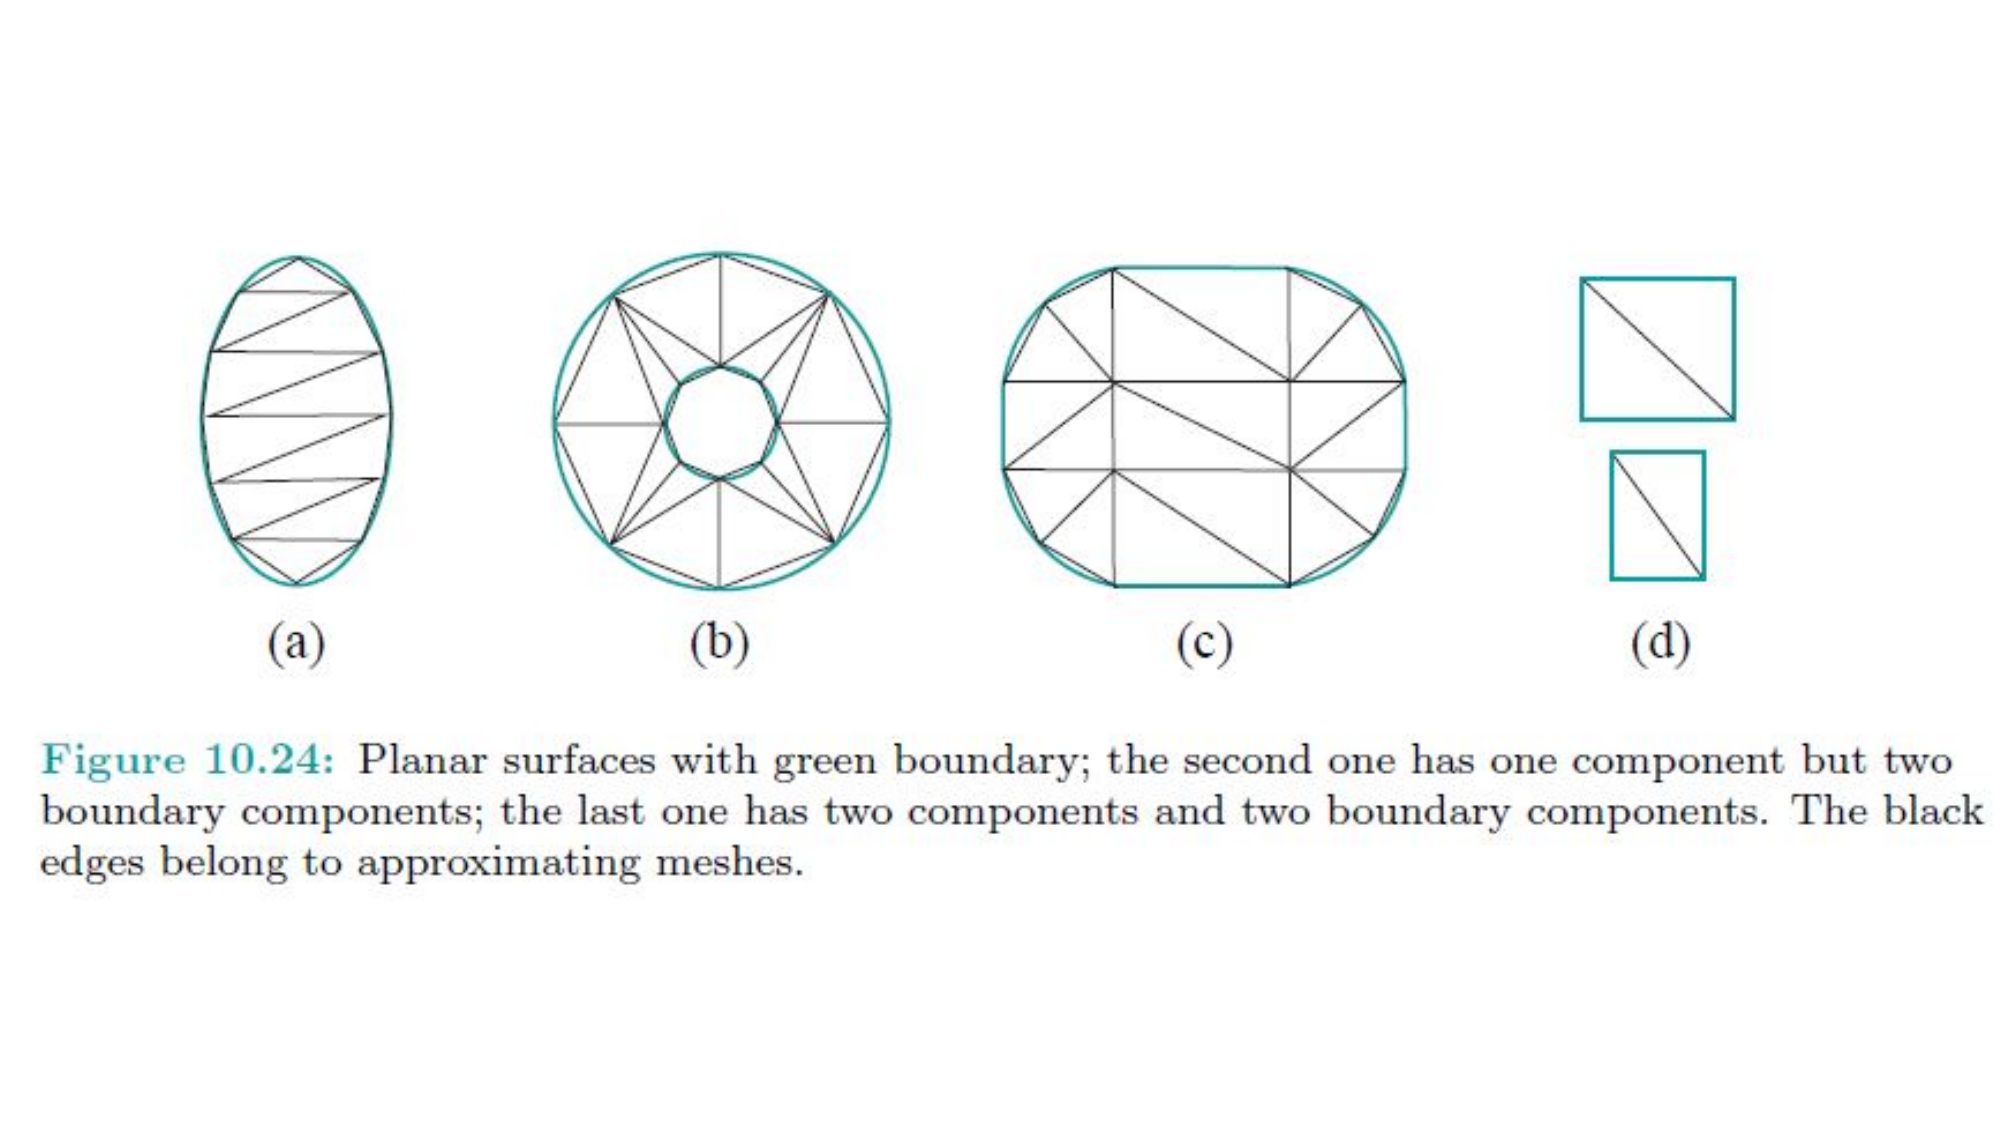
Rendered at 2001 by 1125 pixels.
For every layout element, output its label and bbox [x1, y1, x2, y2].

picture [0, 217, 2000, 908]
